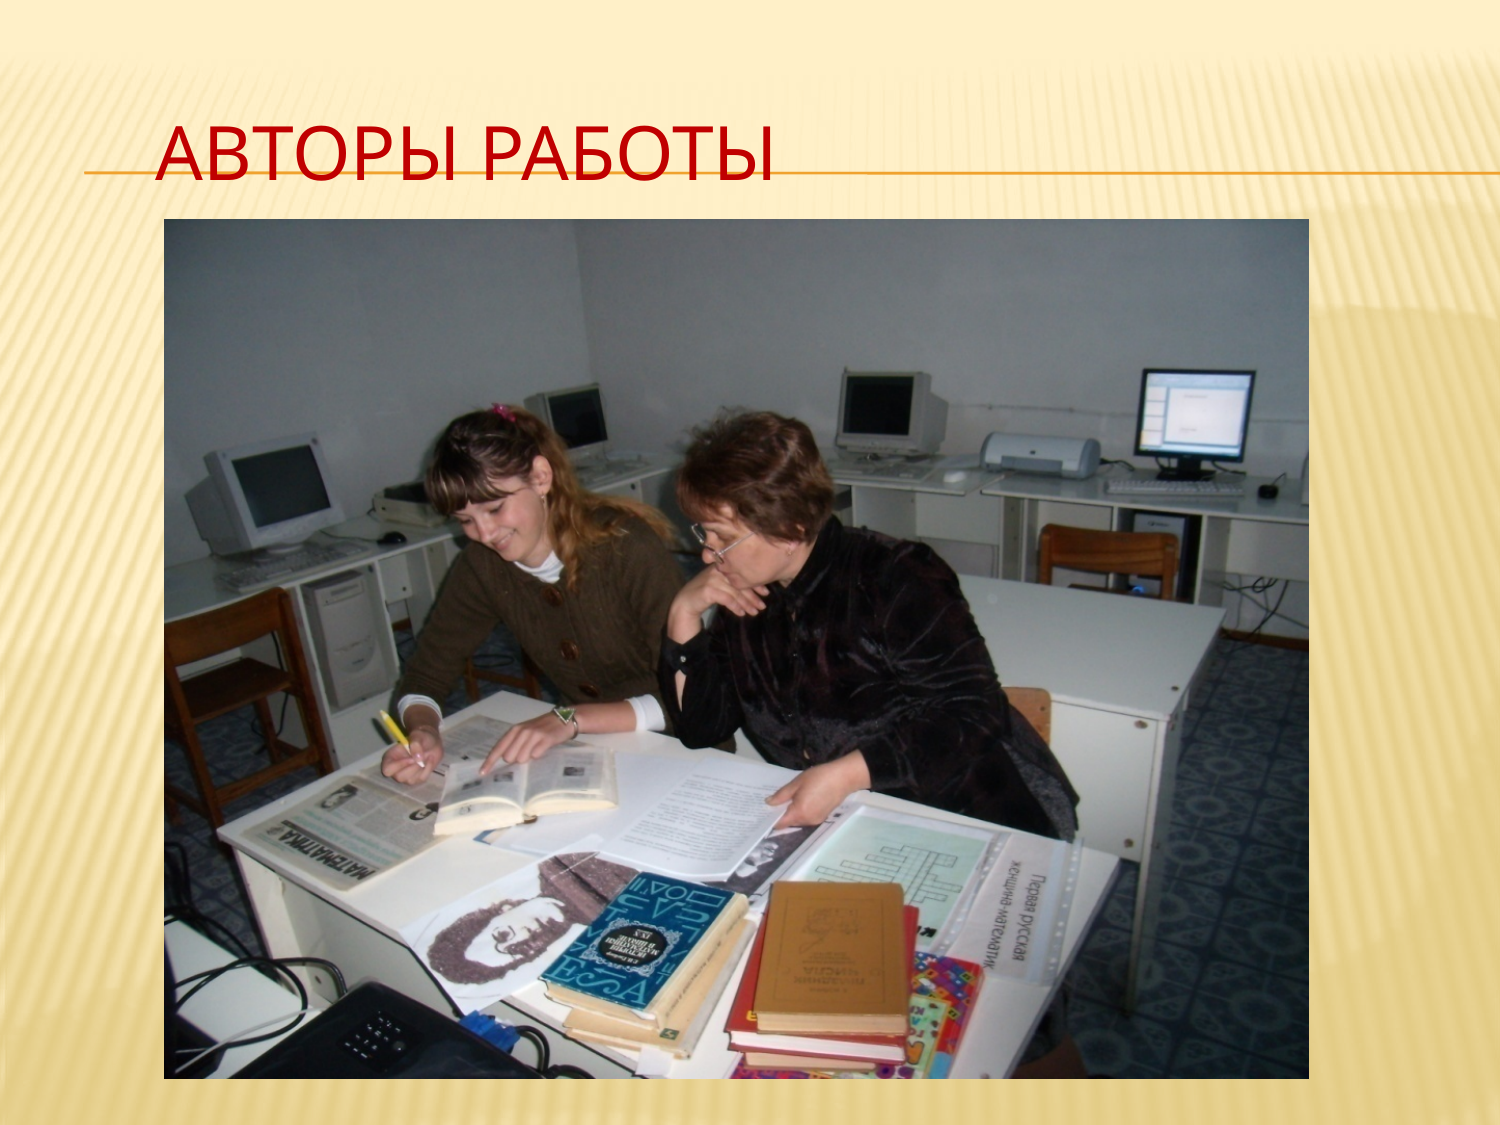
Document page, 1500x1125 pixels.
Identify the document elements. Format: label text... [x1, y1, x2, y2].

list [163, 219, 1309, 1079]
title Авторы работы [140, 82, 1500, 220]
